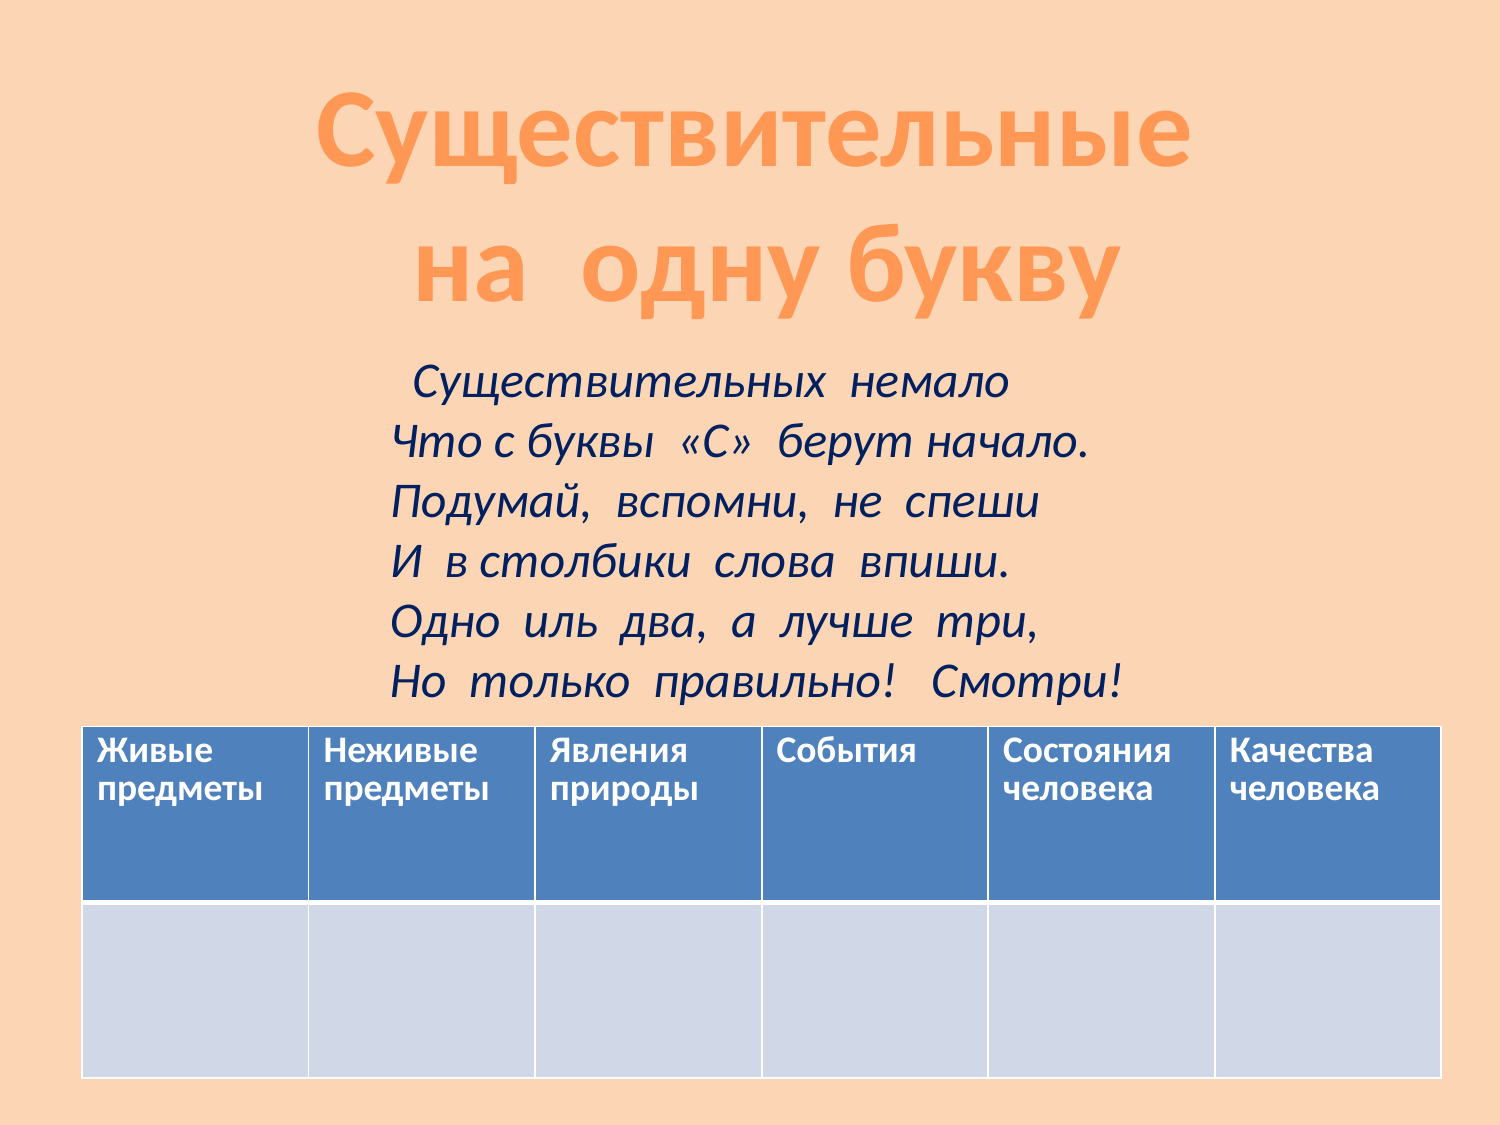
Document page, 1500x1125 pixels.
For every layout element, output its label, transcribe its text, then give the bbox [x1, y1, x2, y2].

table_header Явления природы [536, 727, 761, 900]
table_cell [309, 905, 534, 1077]
table_header Неживые предметы [309, 727, 534, 900]
table_header События [763, 727, 987, 900]
table_cell [763, 905, 987, 1077]
text_box Существительные на одну букву [58, 46, 1477, 332]
table_cell [536, 905, 761, 1077]
table_header Состояния человека [989, 727, 1214, 900]
table_cell [1216, 905, 1440, 1077]
table_cell [83, 905, 308, 1077]
table_header Качества человека [1216, 727, 1440, 900]
text_box Существительных немало Что с буквы «С» берут начало. Подумай, вспомни, не спеши И в столбики слова впиши. Одно иль два, а лучше три, Но только правильно! Смотри! [374, 339, 1325, 715]
table_cell [989, 905, 1214, 1077]
table_header Живые предметы [83, 727, 308, 900]
